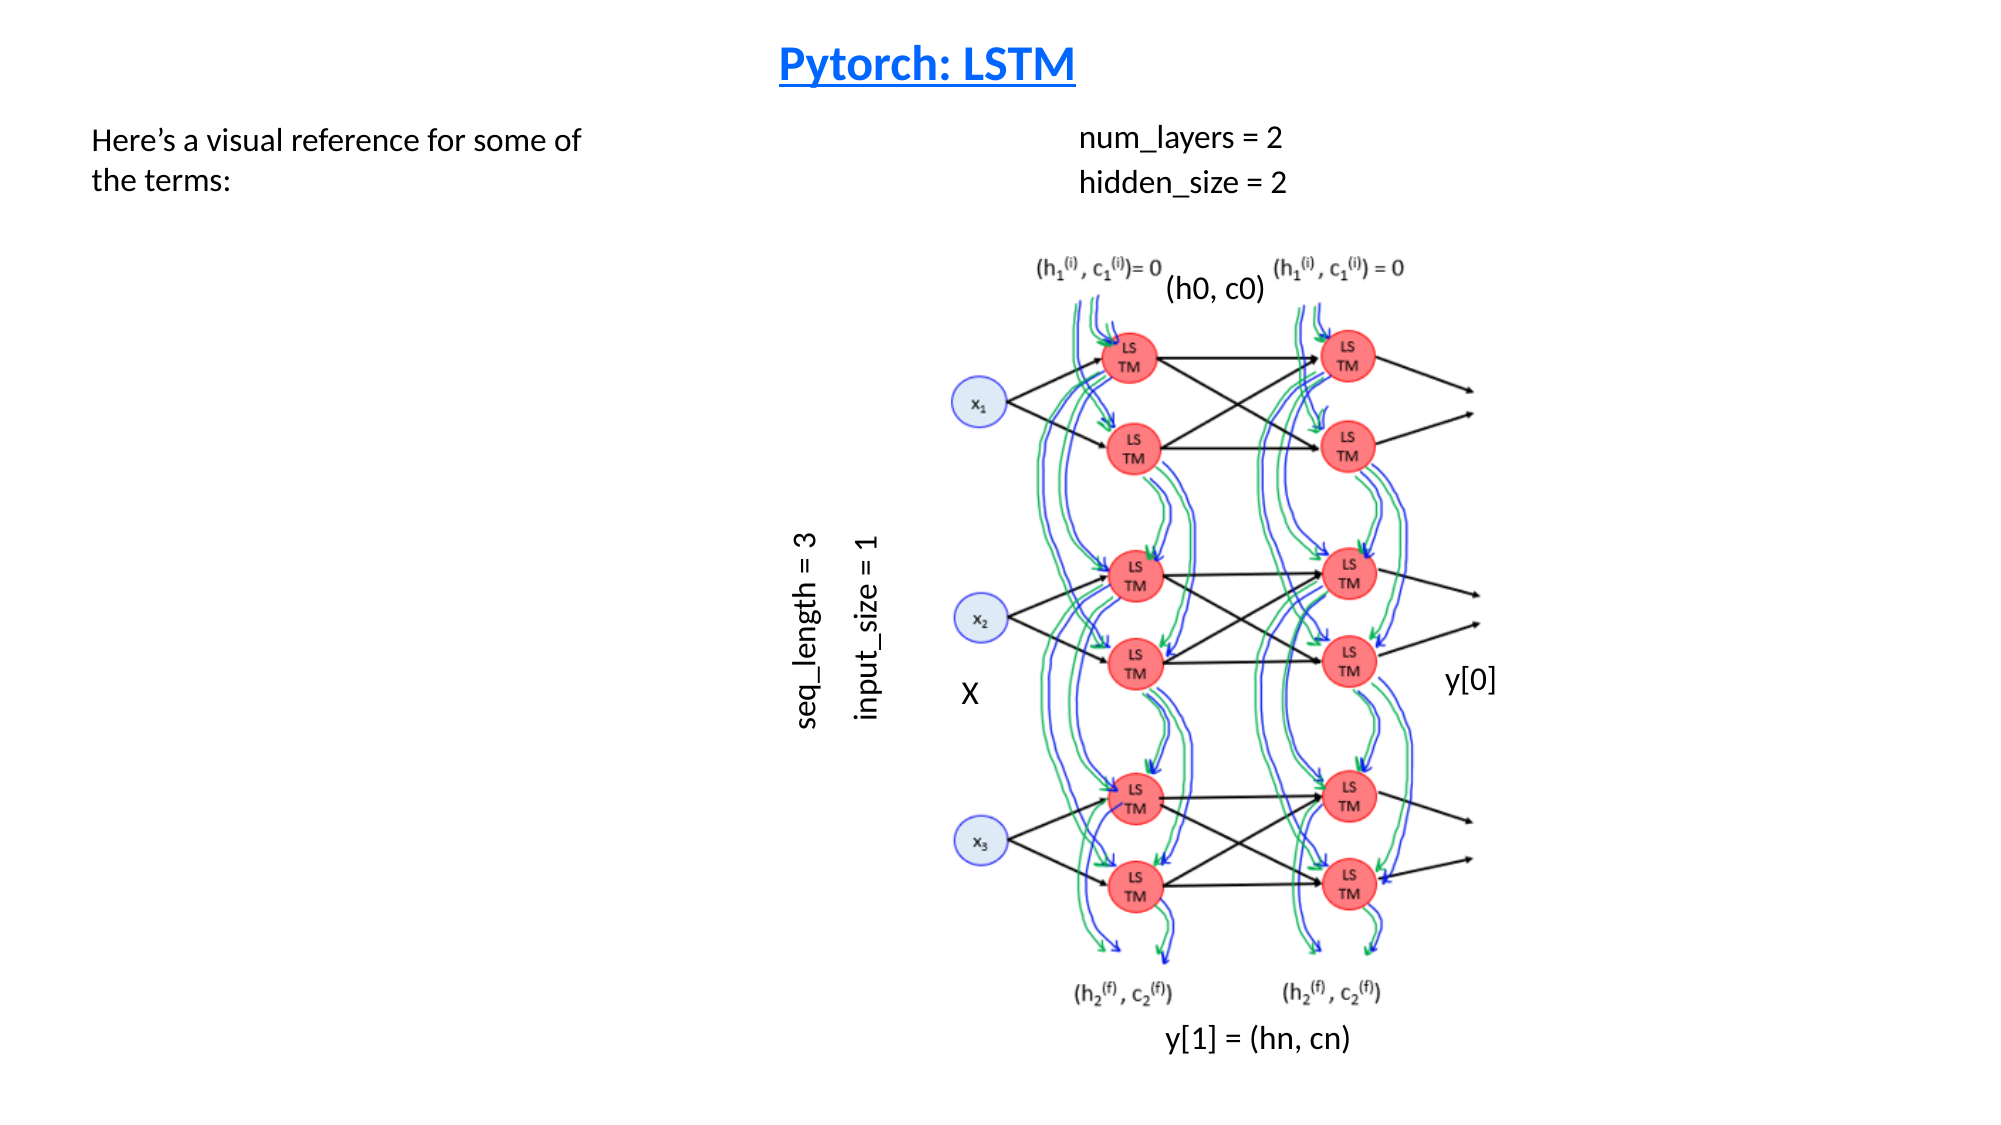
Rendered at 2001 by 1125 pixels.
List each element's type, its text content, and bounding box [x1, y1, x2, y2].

text_box seq_length = 3 [774, 482, 830, 746]
picture [940, 245, 1491, 1027]
text_box hidden_size = 2 [1063, 152, 1324, 208]
text_box y[1] = (hn, cn) [1150, 1027, 1367, 1064]
text_box Pytorch: LSTM [763, 22, 1092, 98]
text_box input_size = 1 [835, 491, 891, 737]
text_box num_layers = 2 [1063, 107, 1324, 152]
text_box y[0] [1491, 649, 1513, 705]
text_box Here’s a visual reference for some of the terms: [76, 110, 600, 206]
